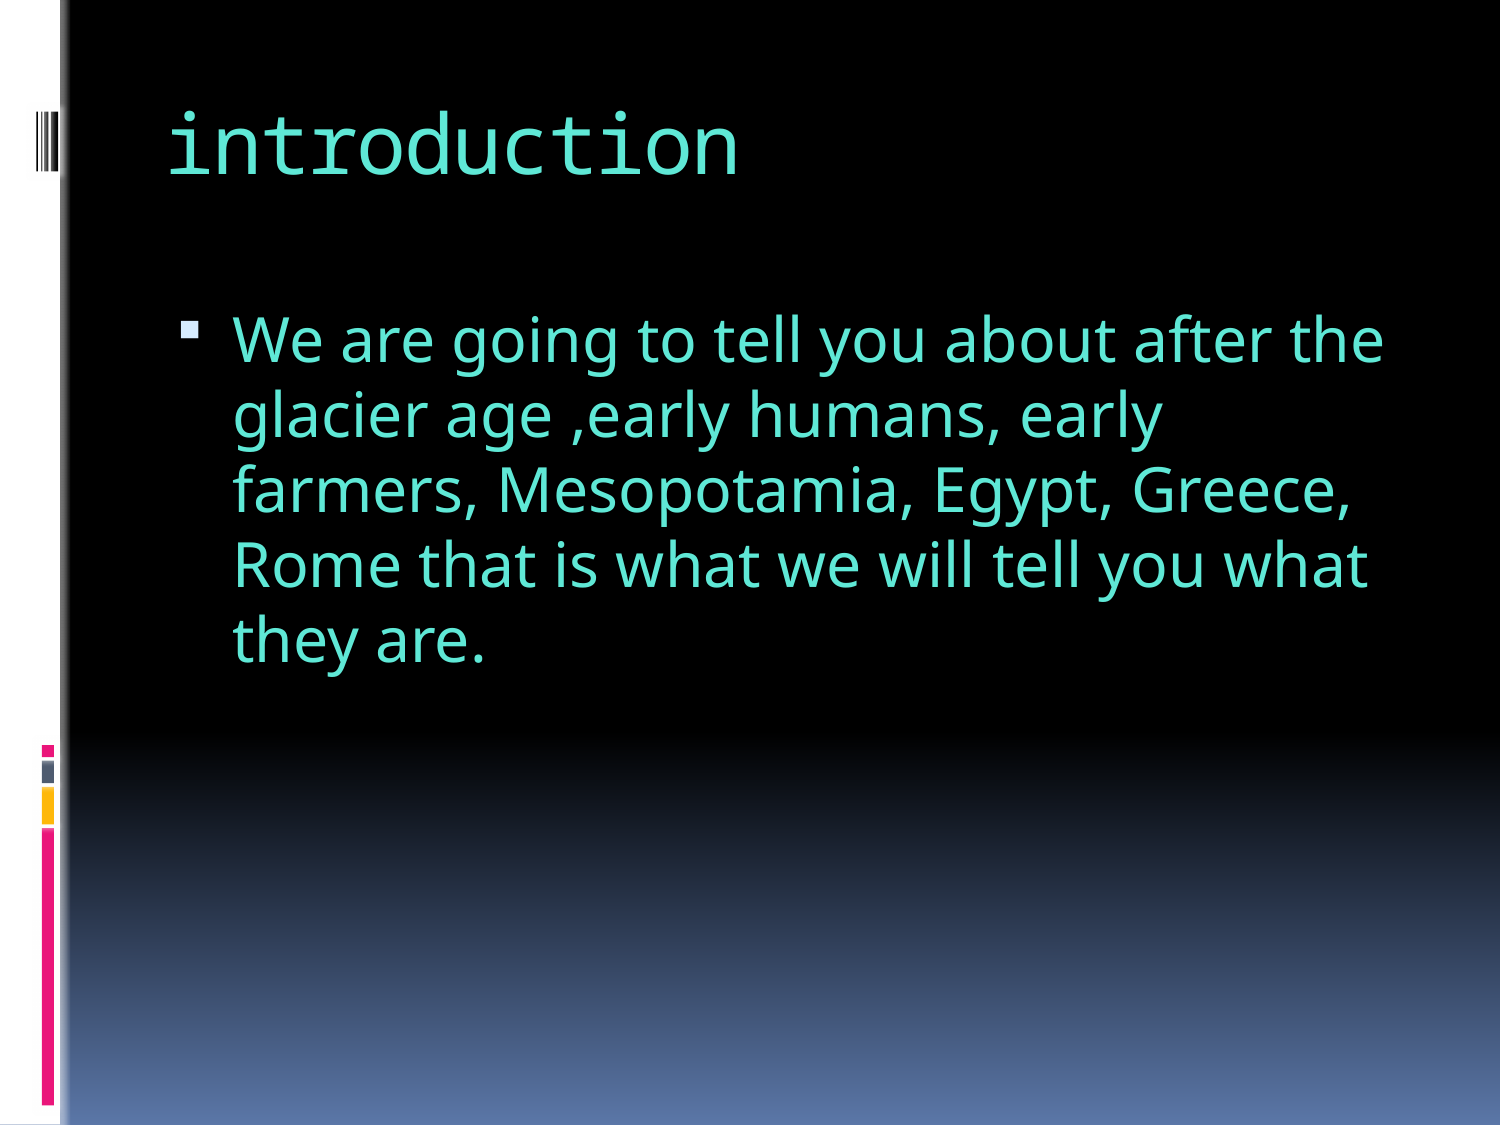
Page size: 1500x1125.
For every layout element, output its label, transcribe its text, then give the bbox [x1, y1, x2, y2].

title introduction [150, 83, 1425, 234]
list We are going to tell you about after the glacier age ,early humans, early farmers, Mesopotamia, Egypt, Greece, Rome that is what we will tell you what they are. [150, 292, 1425, 1043]
